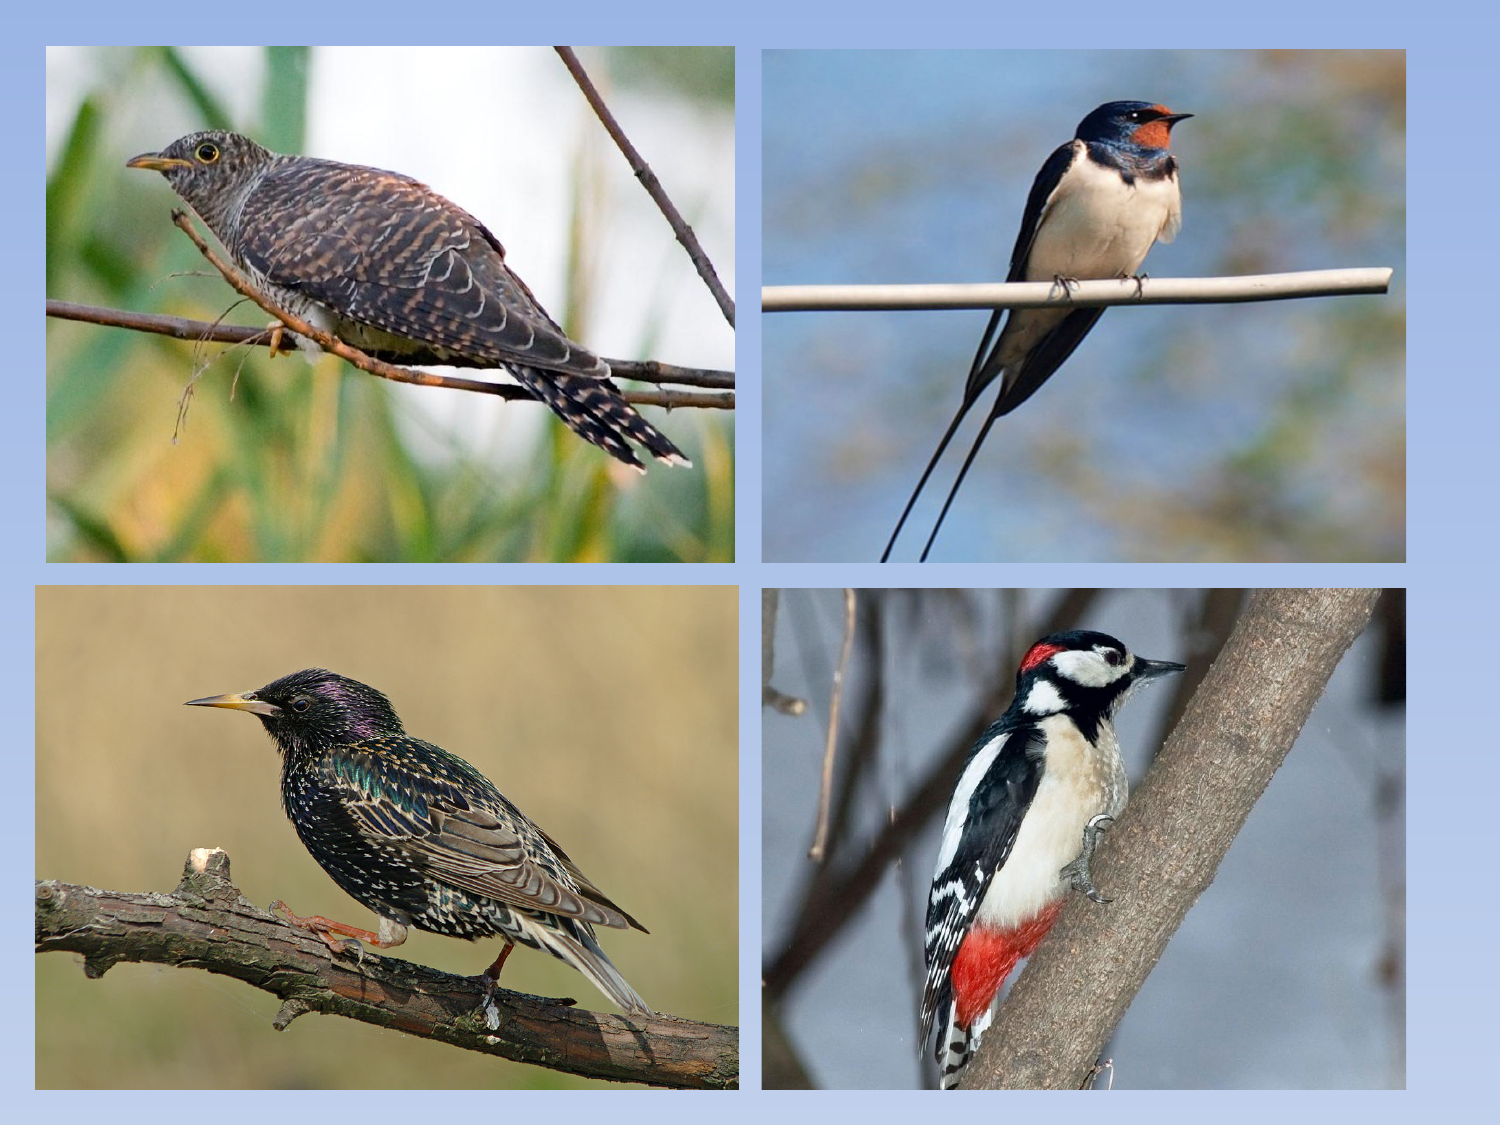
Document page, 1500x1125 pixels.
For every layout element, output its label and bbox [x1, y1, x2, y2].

picture [761, 48, 1407, 563]
picture [34, 585, 739, 1091]
picture [46, 46, 735, 563]
picture [761, 587, 1407, 1091]
